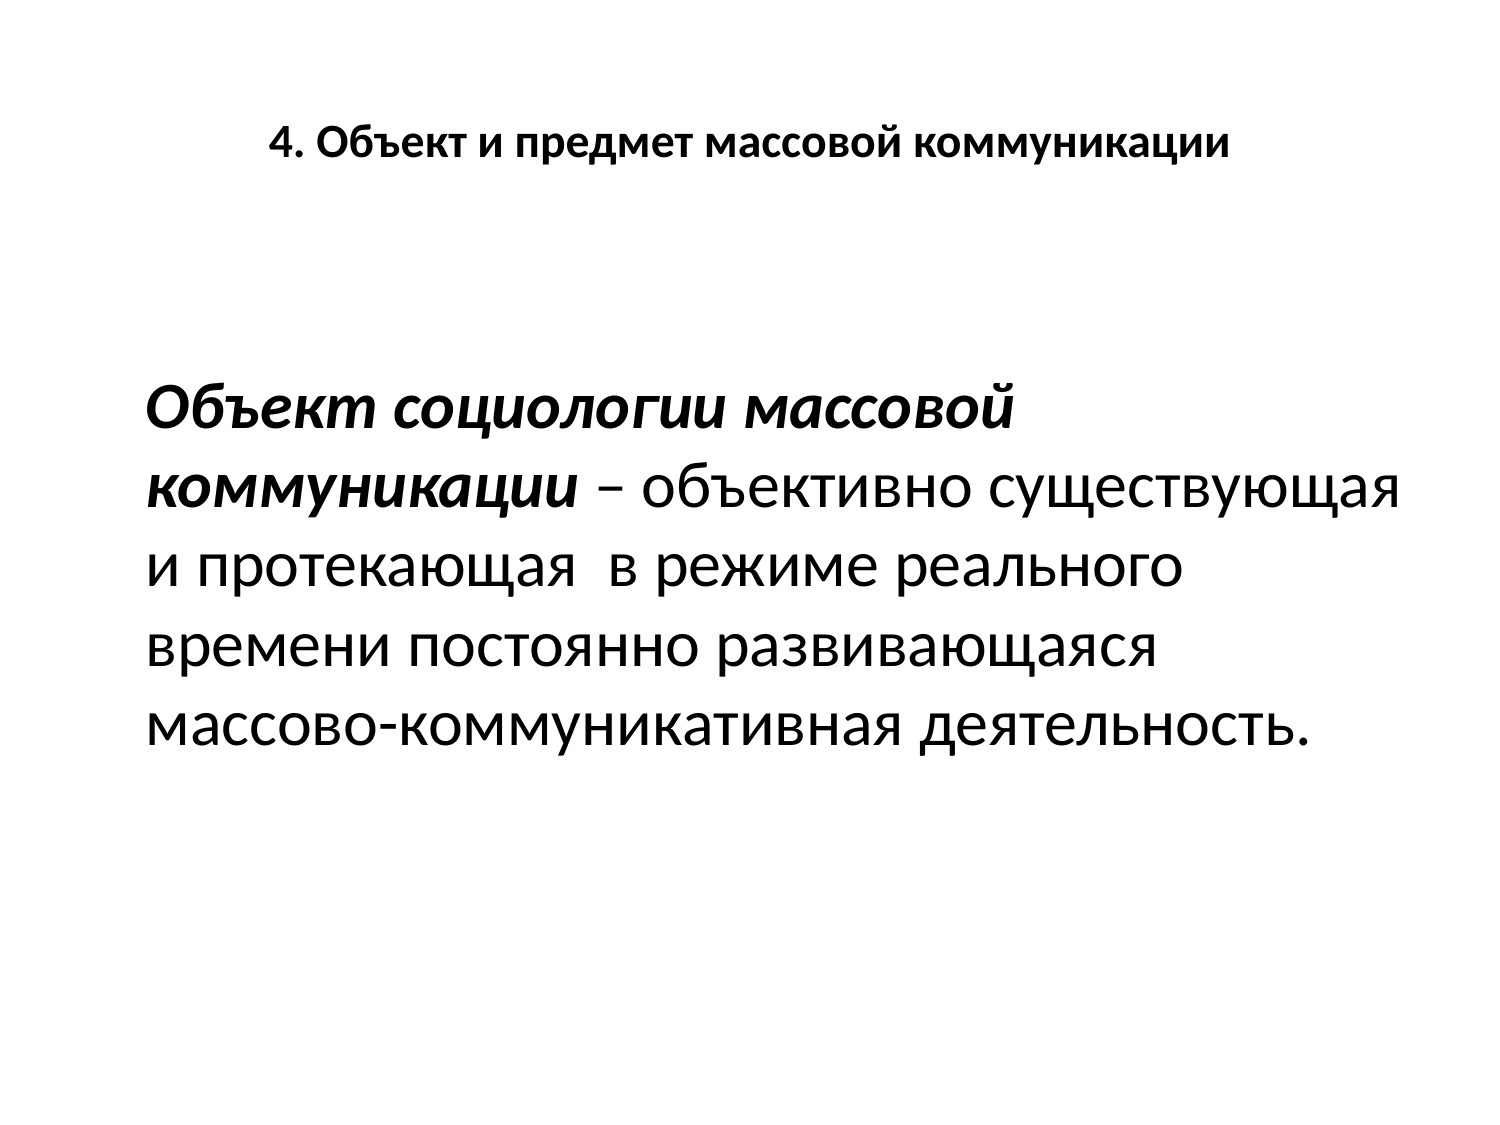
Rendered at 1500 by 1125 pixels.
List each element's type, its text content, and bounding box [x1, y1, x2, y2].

list Объект социологии массовой коммуникации – объективно существующая и протекающая в режиме реального времени постоянно развивающаяся массово-коммуникативная деятельность. [75, 262, 1425, 850]
title 4. Объект и предмет массовой коммуникации [75, 45, 1425, 233]
